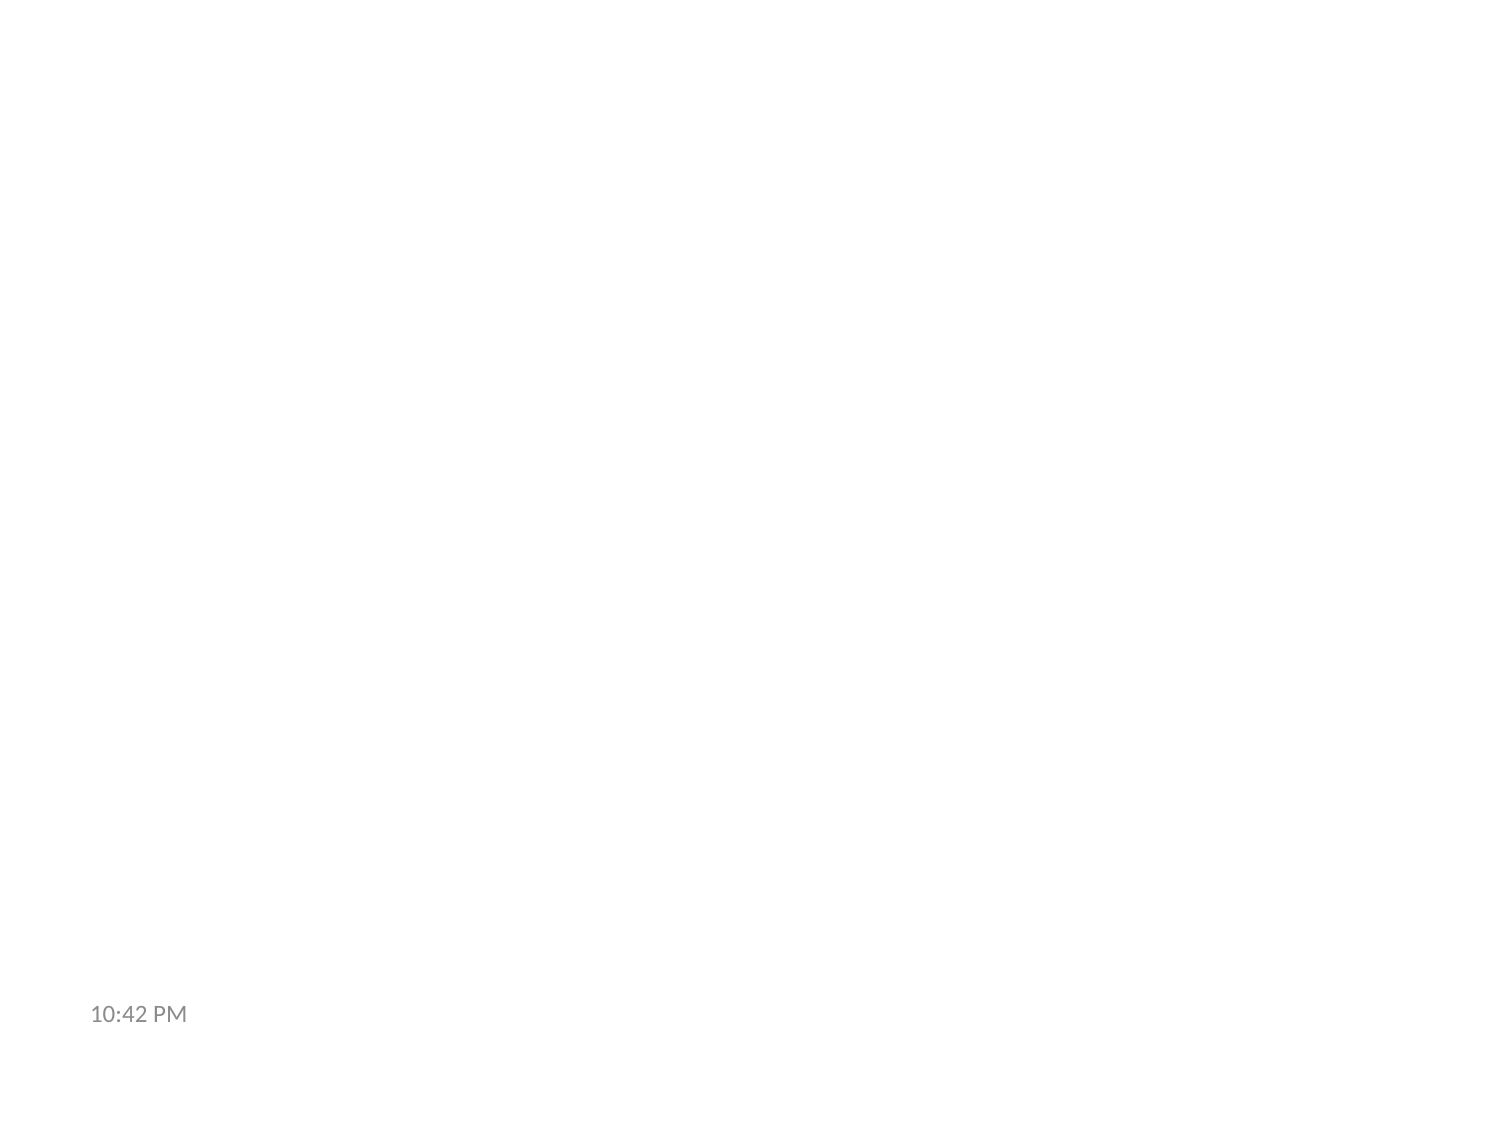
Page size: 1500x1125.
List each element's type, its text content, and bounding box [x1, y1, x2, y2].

text_box 3:35 PM [75, 982, 425, 1043]
